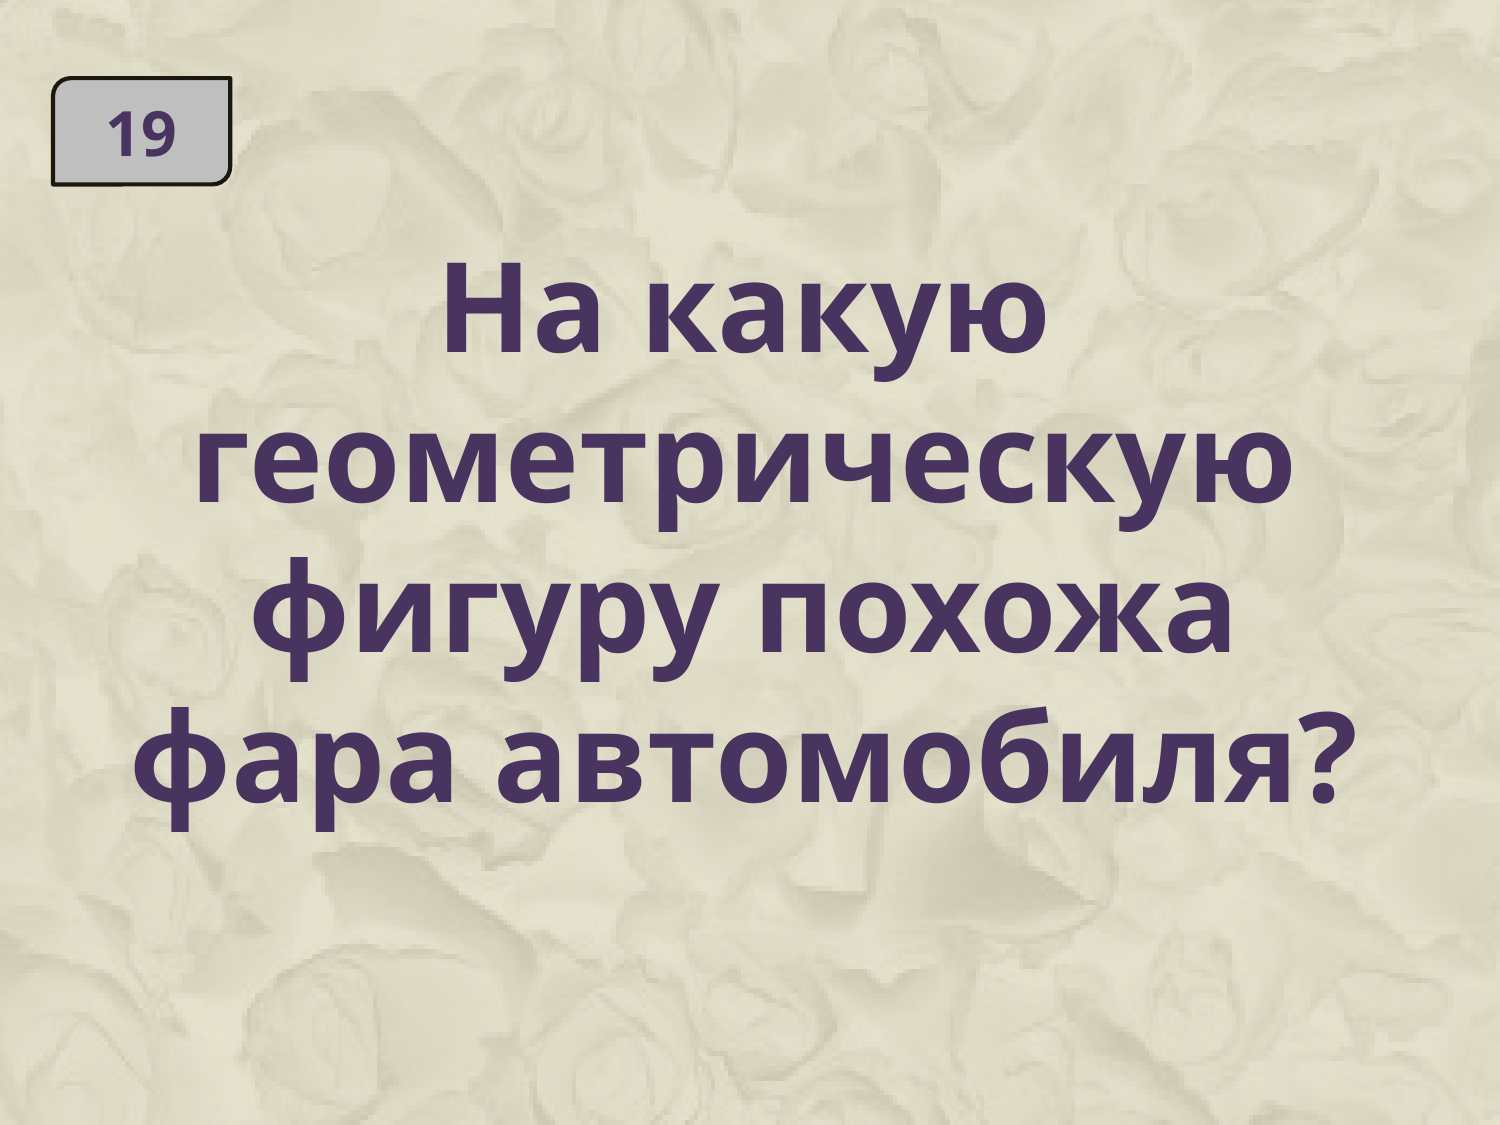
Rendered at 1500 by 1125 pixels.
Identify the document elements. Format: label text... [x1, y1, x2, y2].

text_box На какую геометрическую фигуру похожа фара автомобиля? [64, 219, 1424, 835]
text_box 19 [50, 76, 233, 187]
